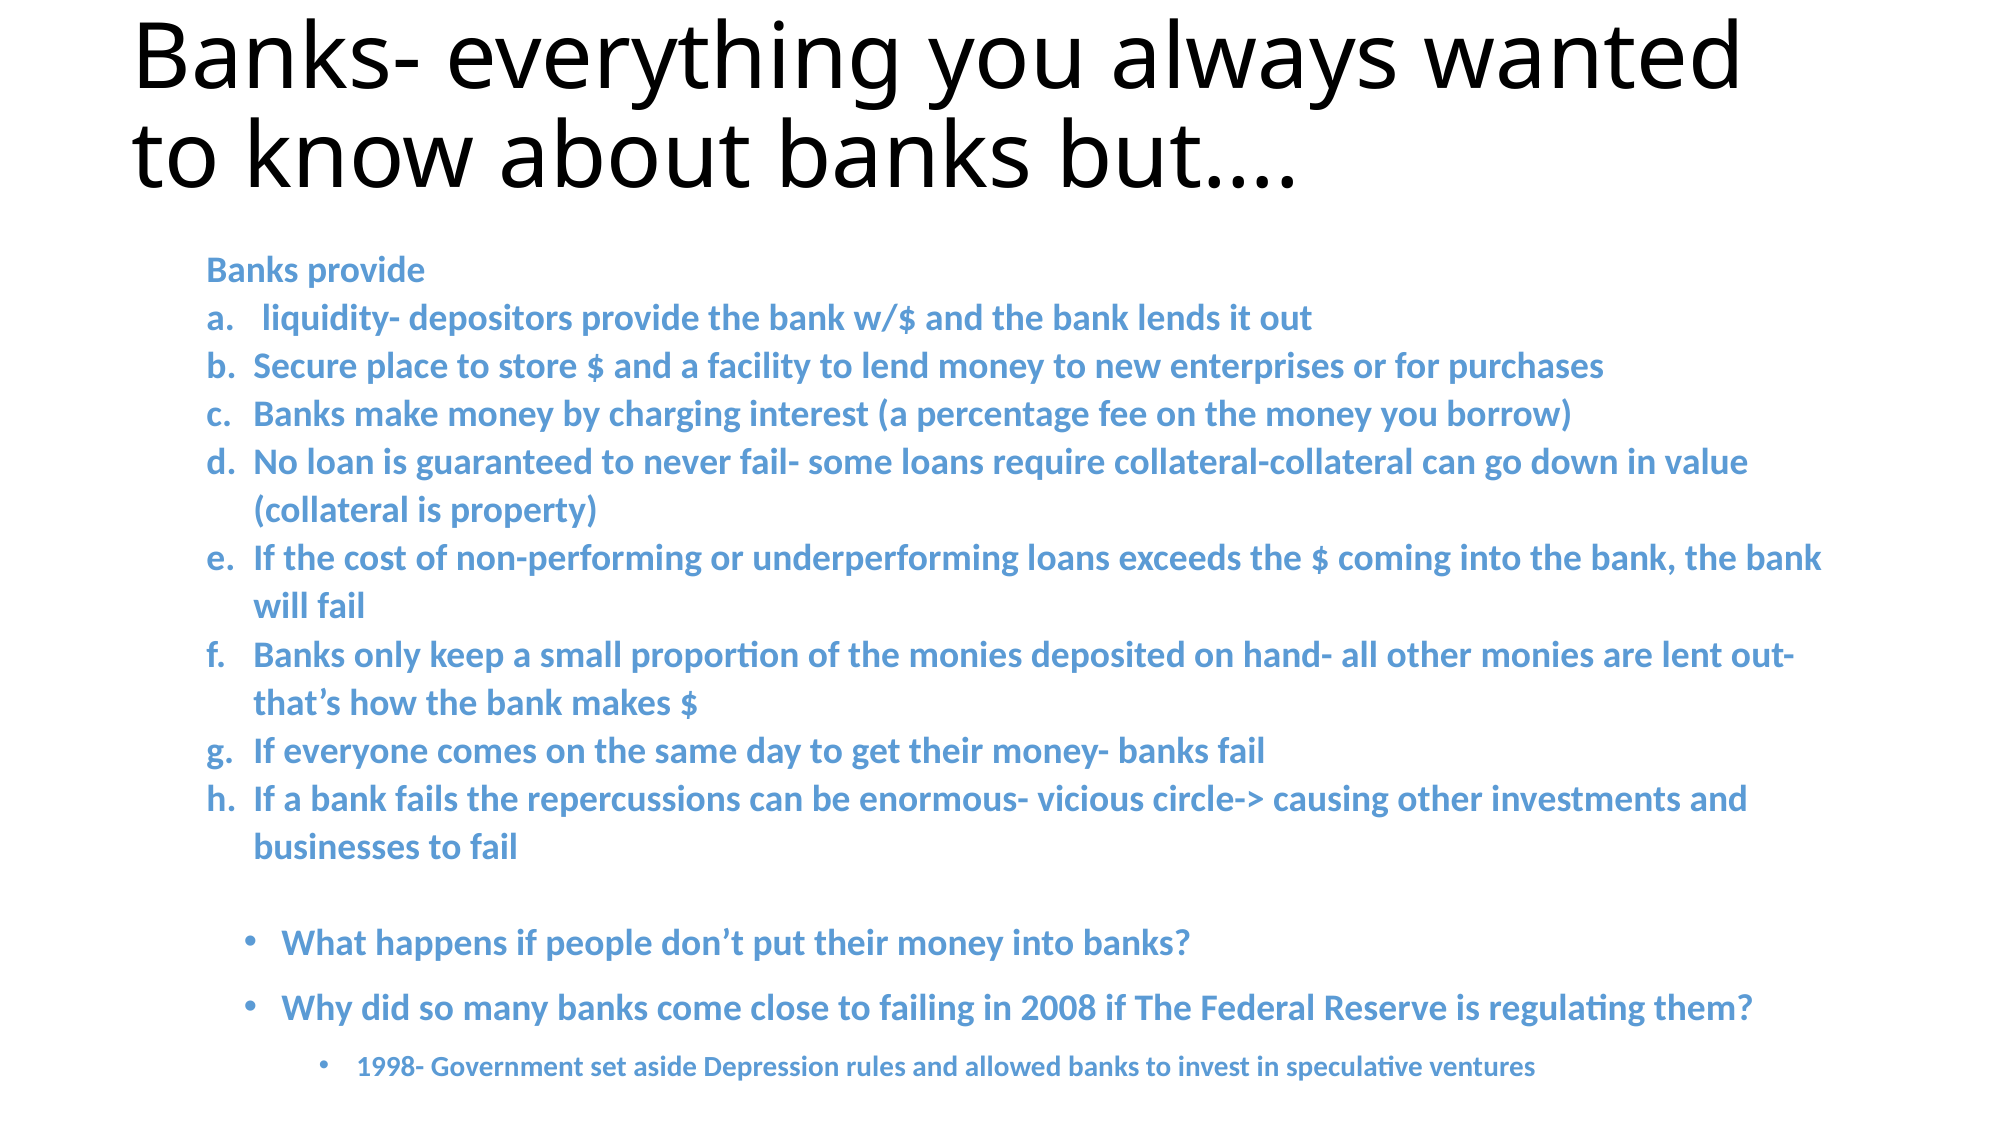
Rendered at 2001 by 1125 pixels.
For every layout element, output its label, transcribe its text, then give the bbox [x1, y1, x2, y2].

title Banks- everything you always wanted to know about banks but…. [116, 0, 1842, 218]
list Banks provide liquidity- depositors provide the bank w/$ and the bank lends it out Secure place to store $ and a facility to lend money to new enterprises or for purchases Banks make money by charging interest (a percentage fee on the money you borrow) No loan is guaranteed to never fail- some loans require collateral-collateral can go down in value (collateral is property) If the cost of non-performing or underperforming loans exceeds the $ coming into the bank, the bank will fail Banks only keep a small proportion of the monies deposited on hand- all other monies are lent out- that’s how the bank makes $ If everyone comes on the same day to get their money- banks fail If a bank fails the repercussions can be enormous- vicious circle-> causing other investments and businesses to fail What happens if people don’t put their money into banks? Why did so many banks come close to failing in 2008 if The Federal Reserve is regulating them? 1998- Government set aside Depression rules and allowed banks to invest in speculative ventures [116, 233, 1842, 1125]
